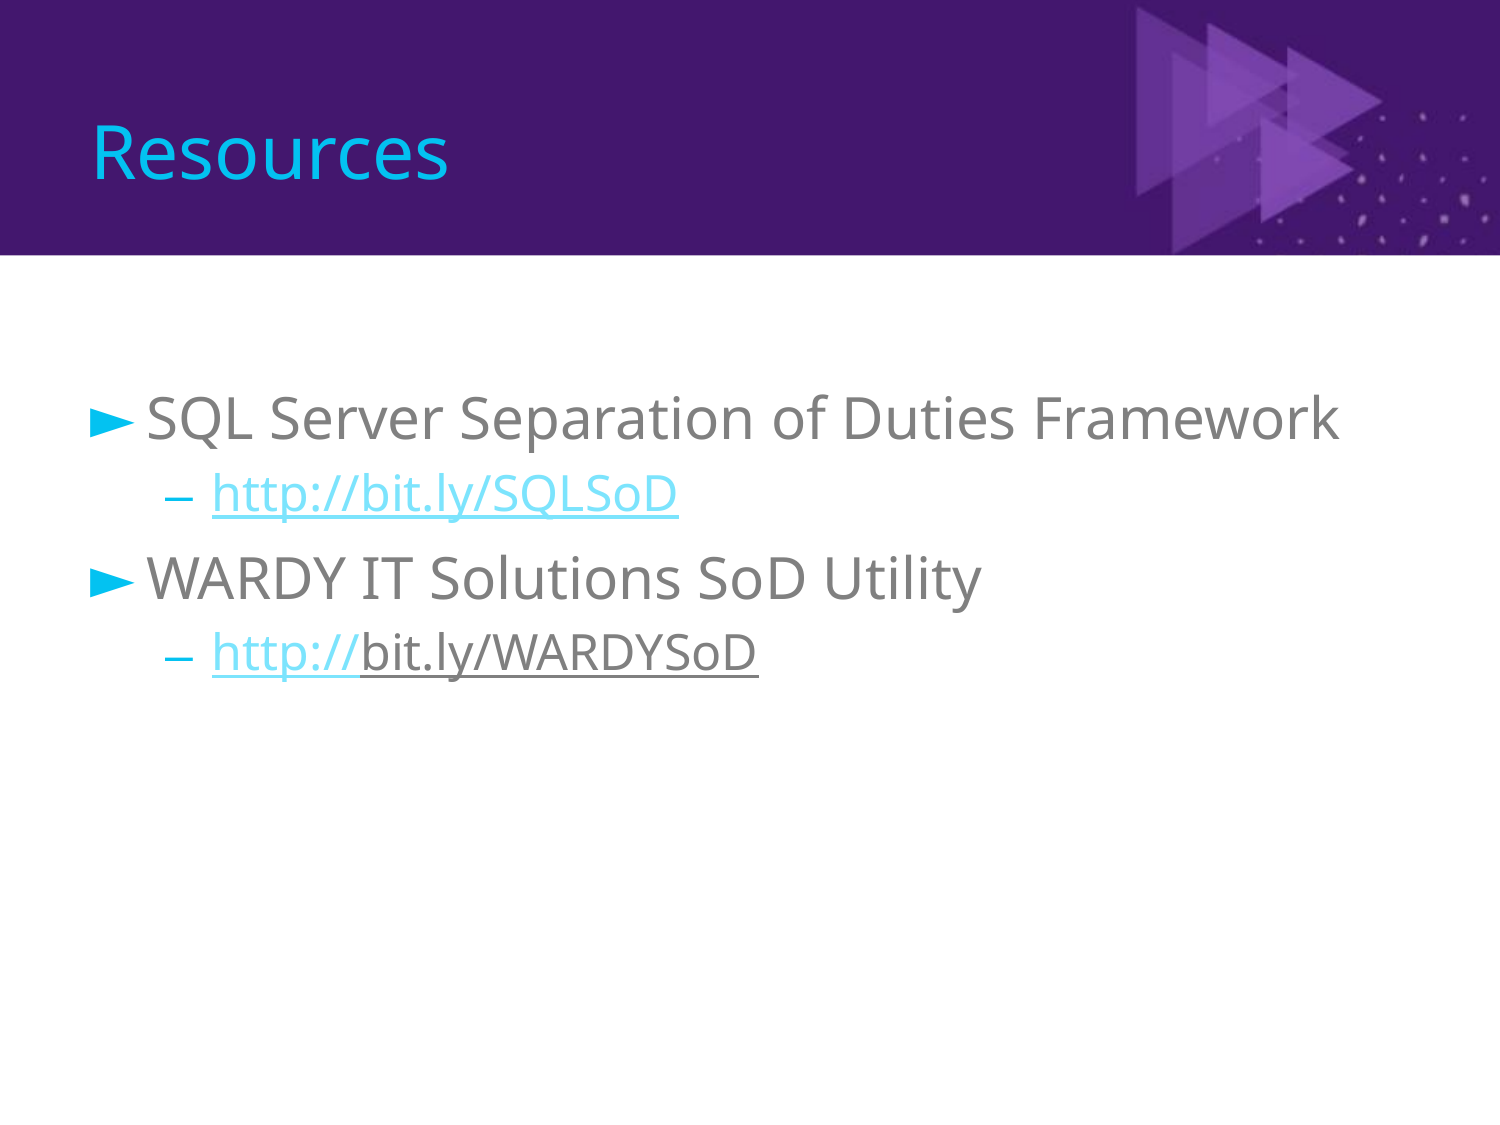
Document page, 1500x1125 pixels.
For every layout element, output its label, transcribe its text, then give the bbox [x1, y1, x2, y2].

picture [0, 0, 1500, 255]
title Resources [75, 56, 1425, 244]
list SQL Server Separation of Duties Framework http://bit.ly/SQLSoD WARDY IT Solutions SoD Utility http://bit.ly/WARDYSoD [75, 373, 1425, 1005]
